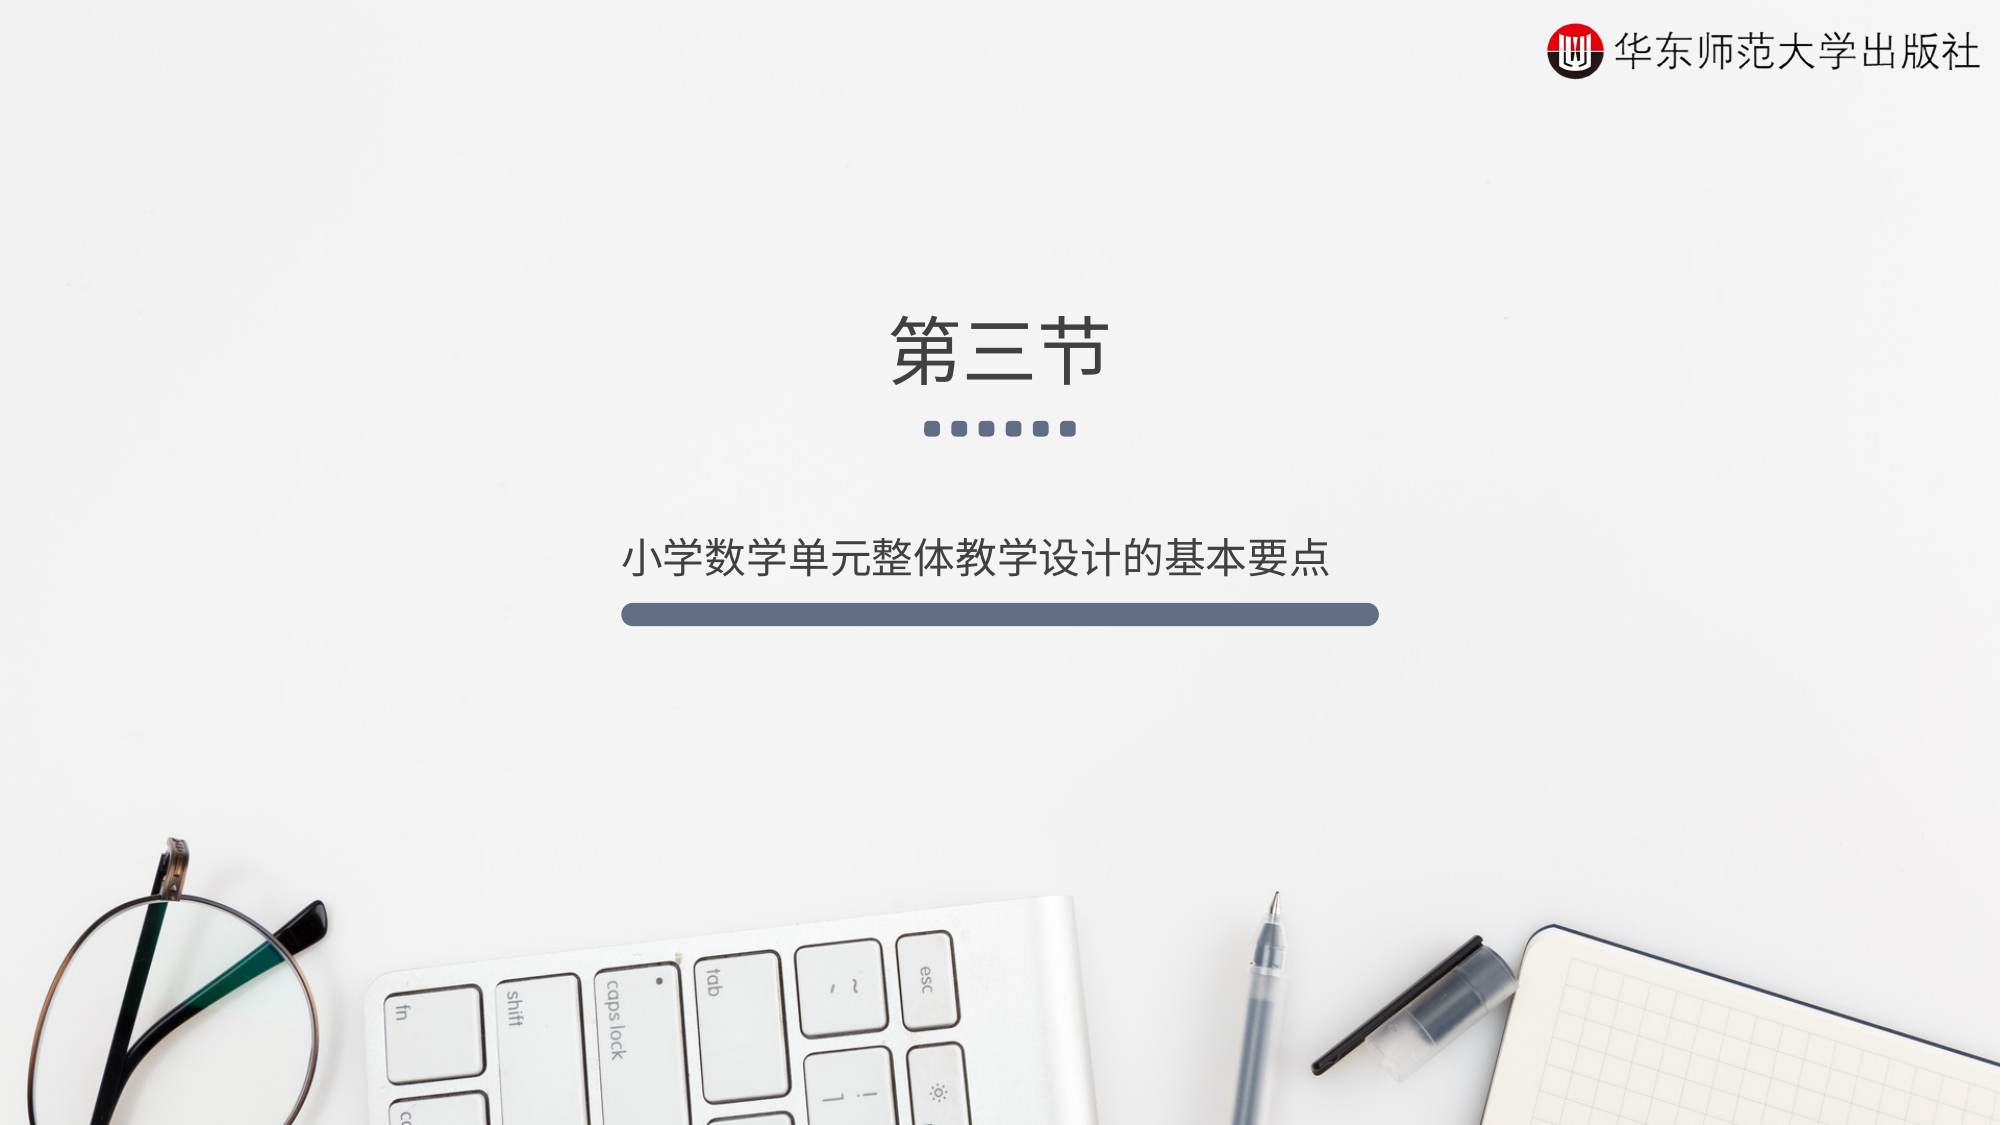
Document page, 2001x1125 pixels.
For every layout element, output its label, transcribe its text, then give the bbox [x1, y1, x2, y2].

text_box 小学数学单元整体教学设计的基本要点 [621, 531, 1379, 582]
text_box 第三节 [638, 296, 1361, 402]
picture [0, 0, 2000, 1125]
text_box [1536, 13, 1989, 83]
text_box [924, 420, 1076, 437]
text_box [620, 601, 1380, 628]
